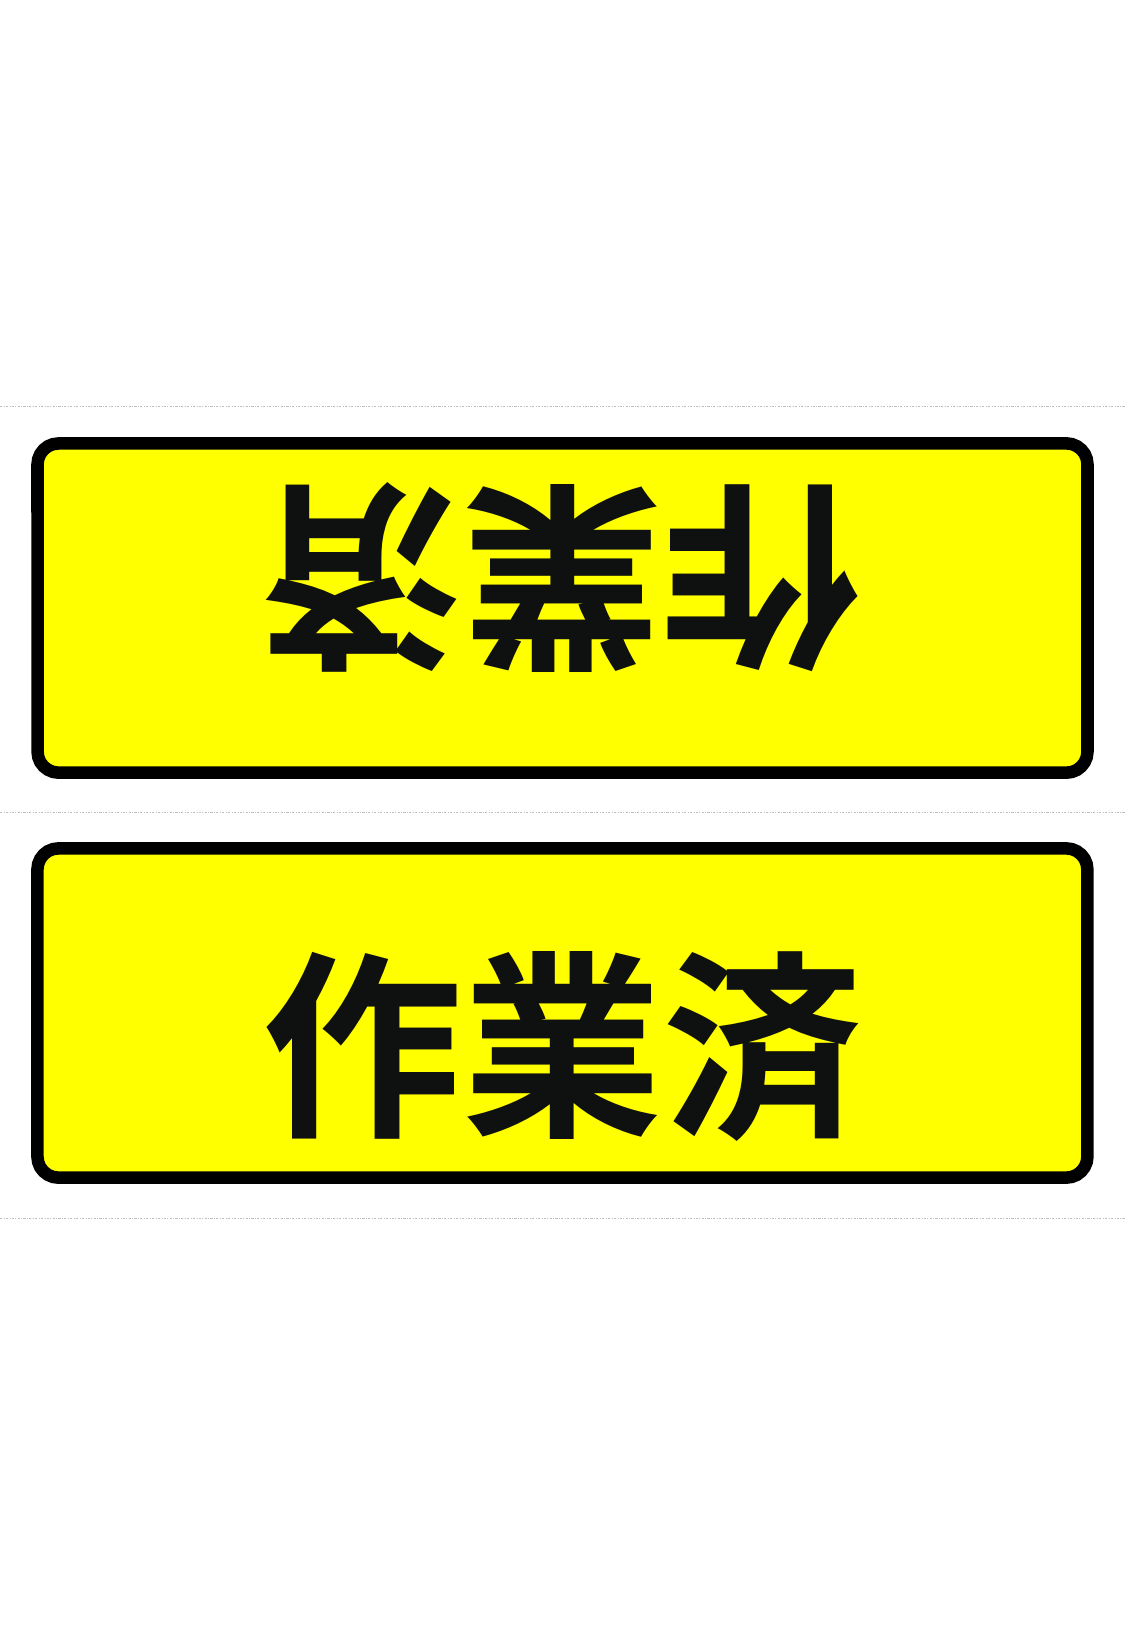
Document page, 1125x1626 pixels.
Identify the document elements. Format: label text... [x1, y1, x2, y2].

text_box 作業済 [247, 454, 878, 710]
text_box [36, 847, 1089, 1179]
text_box 作業済 [247, 914, 878, 1170]
text_box [36, 442, 1089, 774]
